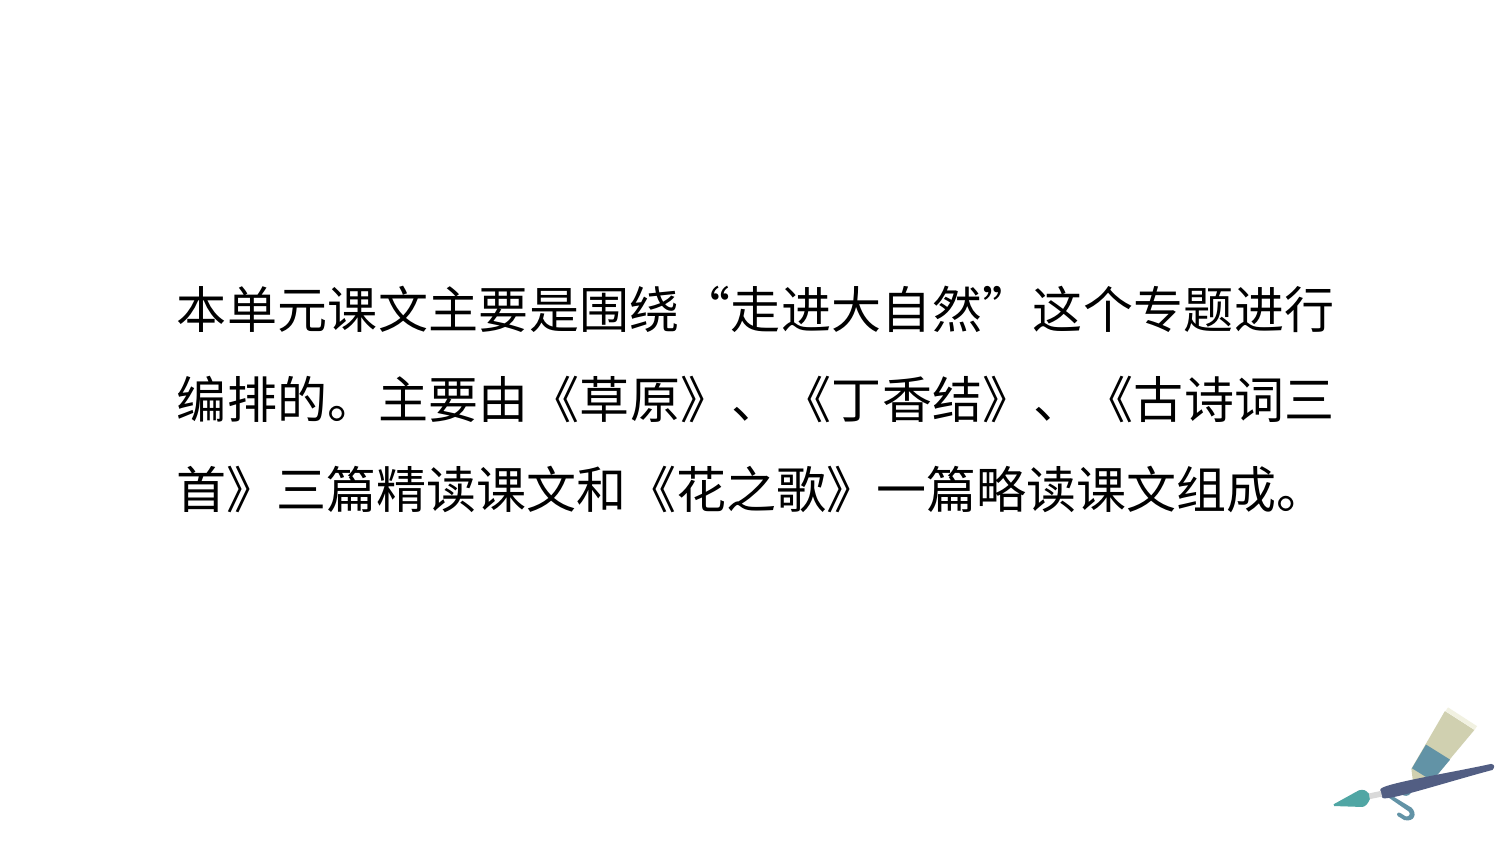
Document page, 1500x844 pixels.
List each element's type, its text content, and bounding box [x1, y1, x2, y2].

text_box 本单元课文主要是围绕“走进大自然”这个专题进行编排的。主要由《草原》、《丁香结》、《古诗词三首》三篇精读课文和《花之歌》一篇略读课文组成。 [116, 241, 1350, 526]
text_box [1358, 708, 1481, 844]
